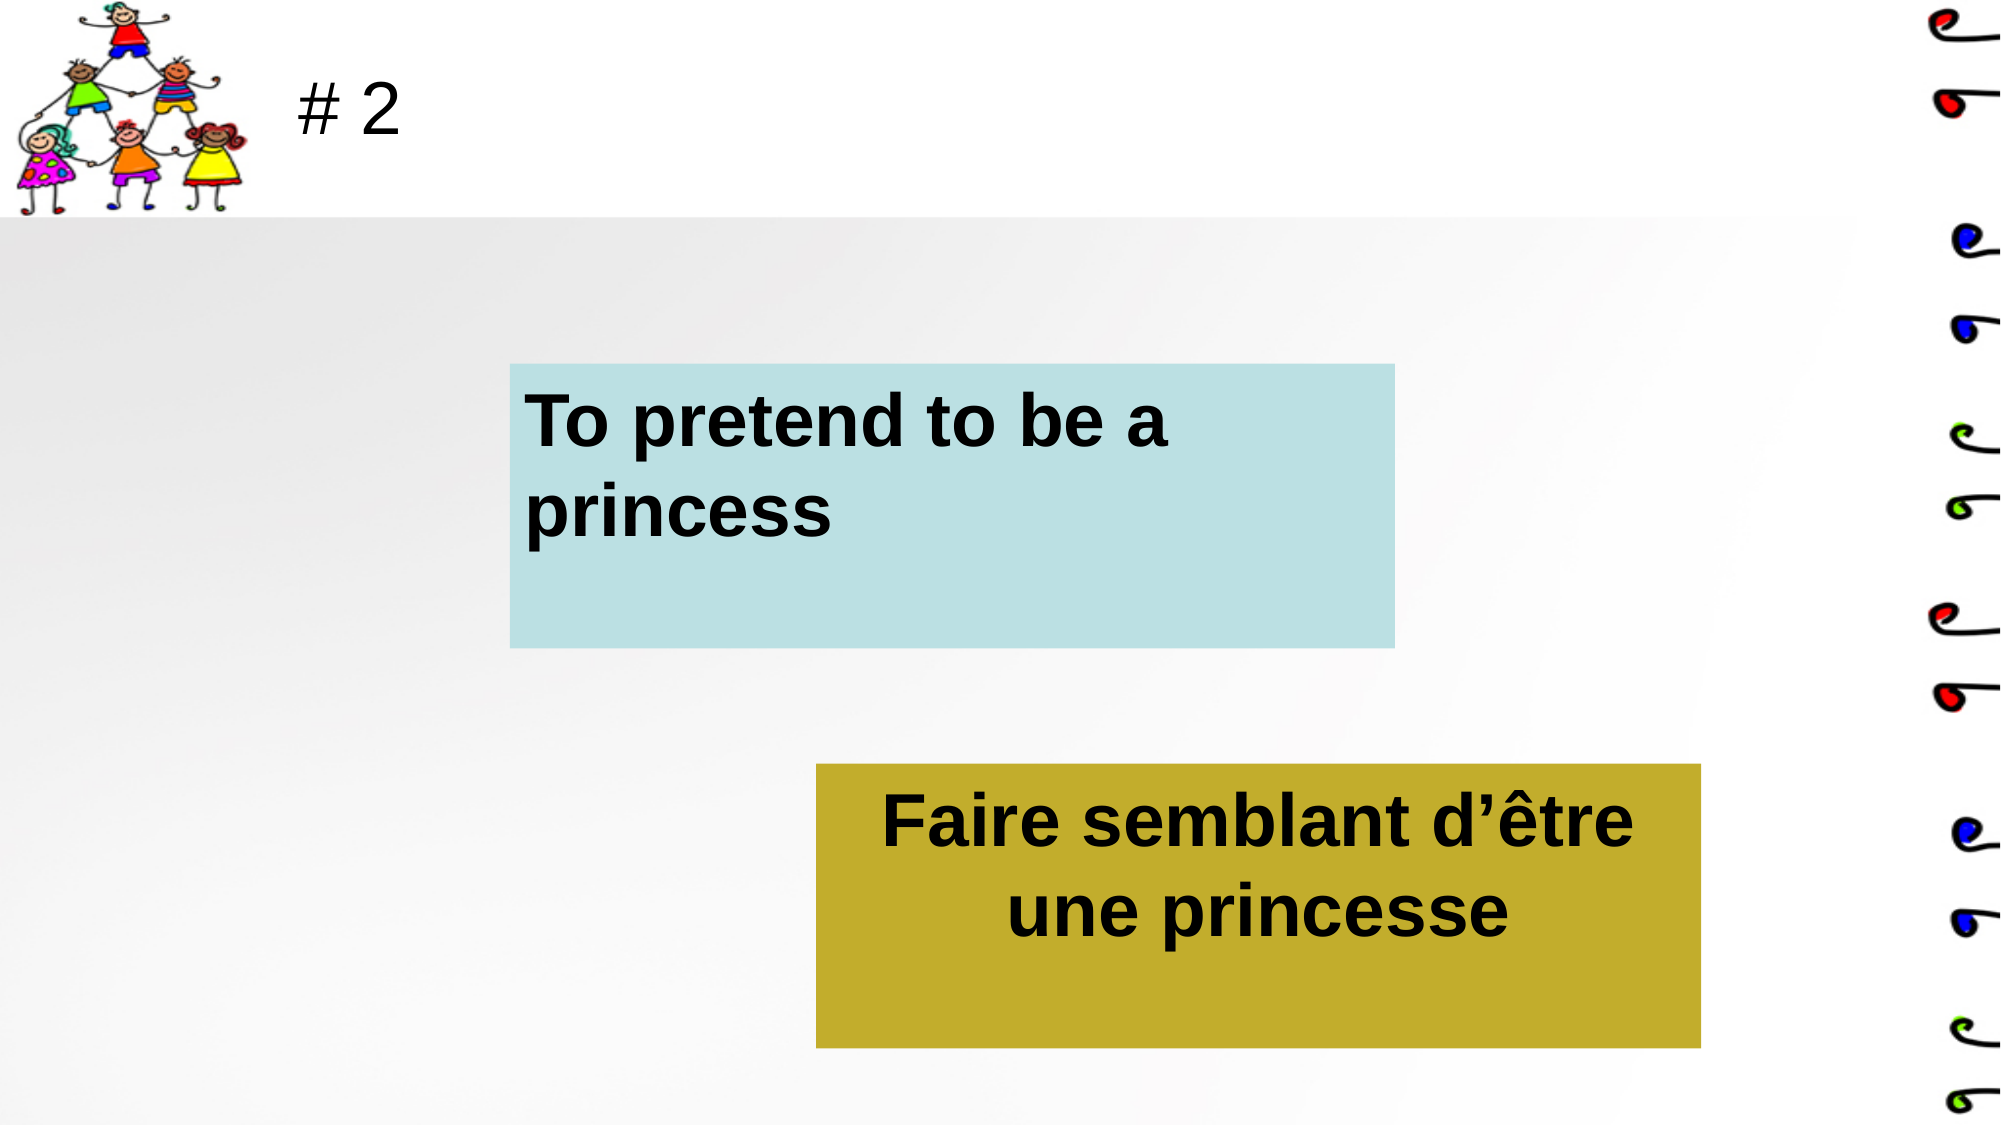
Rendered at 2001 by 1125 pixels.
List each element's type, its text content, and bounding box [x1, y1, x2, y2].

picture [0, 0, 2001, 1125]
title # 2 [283, 16, 1951, 192]
text_box Faire semblant d’être une princesse [816, 763, 1702, 1049]
text_box To pretend to be a princess [509, 363, 1395, 649]
